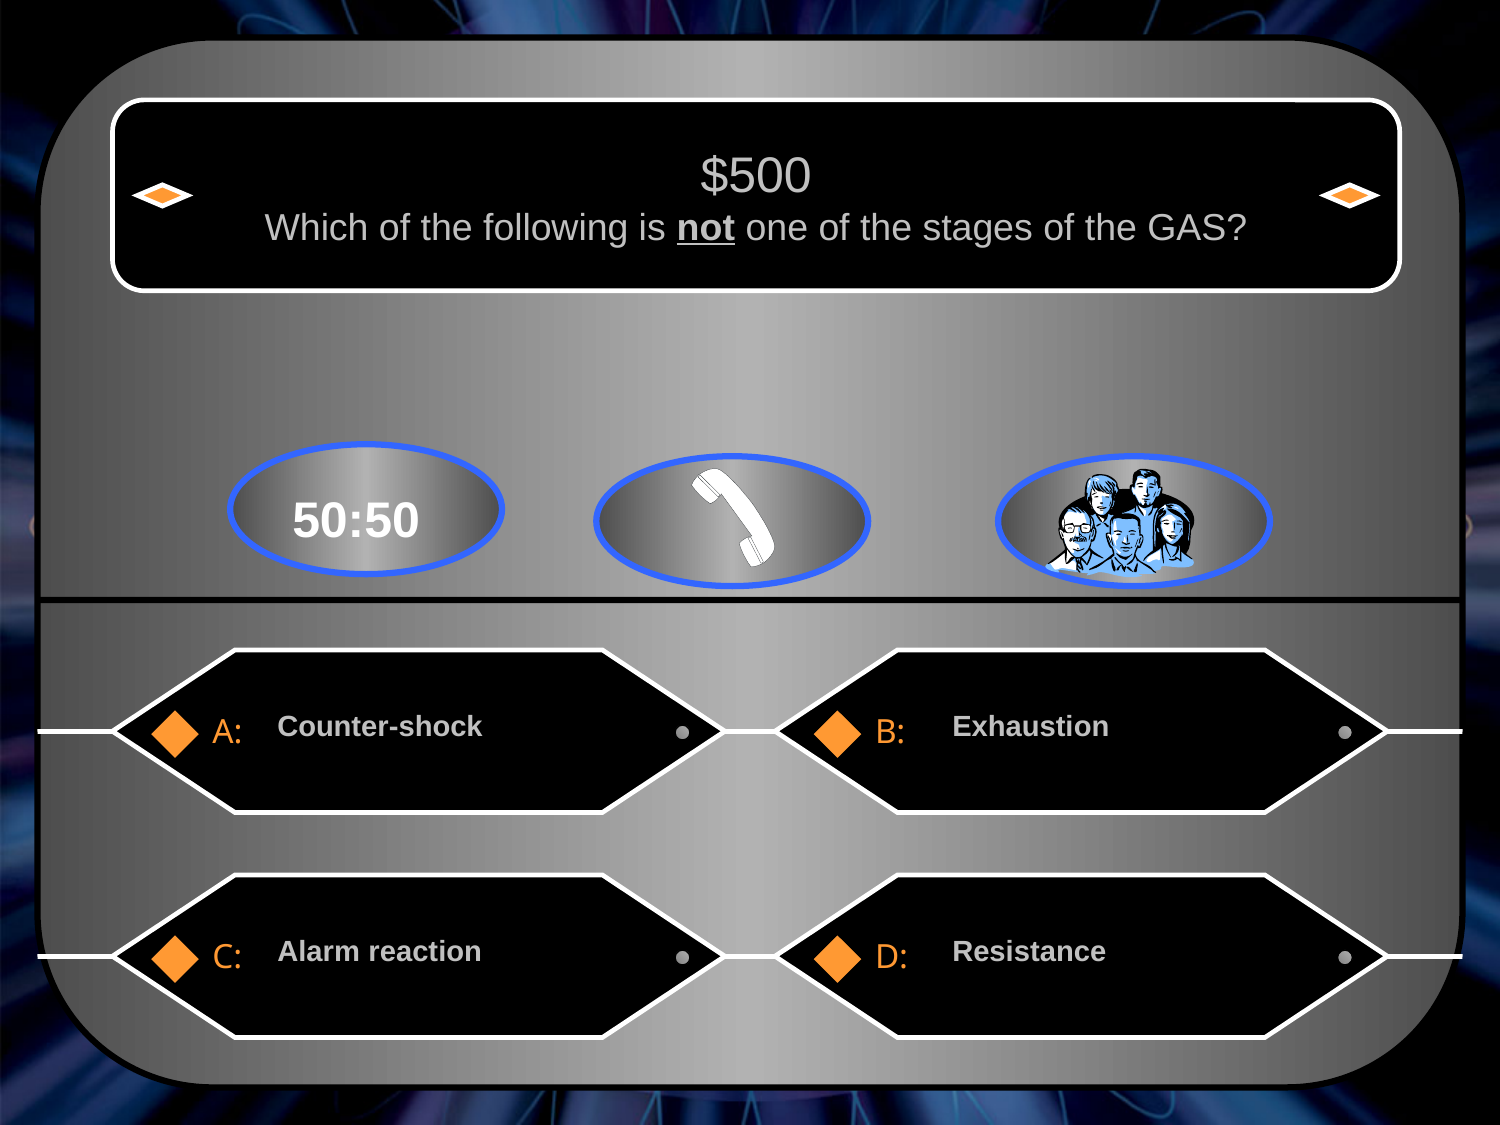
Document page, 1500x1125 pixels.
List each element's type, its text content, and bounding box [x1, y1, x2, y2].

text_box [37, 874, 1463, 1038]
text_box 50:50 [277, 479, 453, 555]
text_box [230, 444, 503, 575]
text_box [37, 37, 1463, 600]
text_box [37, 601, 1463, 649]
text_box [596, 456, 869, 587]
picture [0, 0, 1500, 1125]
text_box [112, 99, 1400, 291]
text_box [100, 1047, 1400, 1088]
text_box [37, 649, 1463, 813]
text_box [1062, 456, 1270, 579]
text_box [998, 474, 1040, 569]
text_box [37, 820, 1463, 874]
